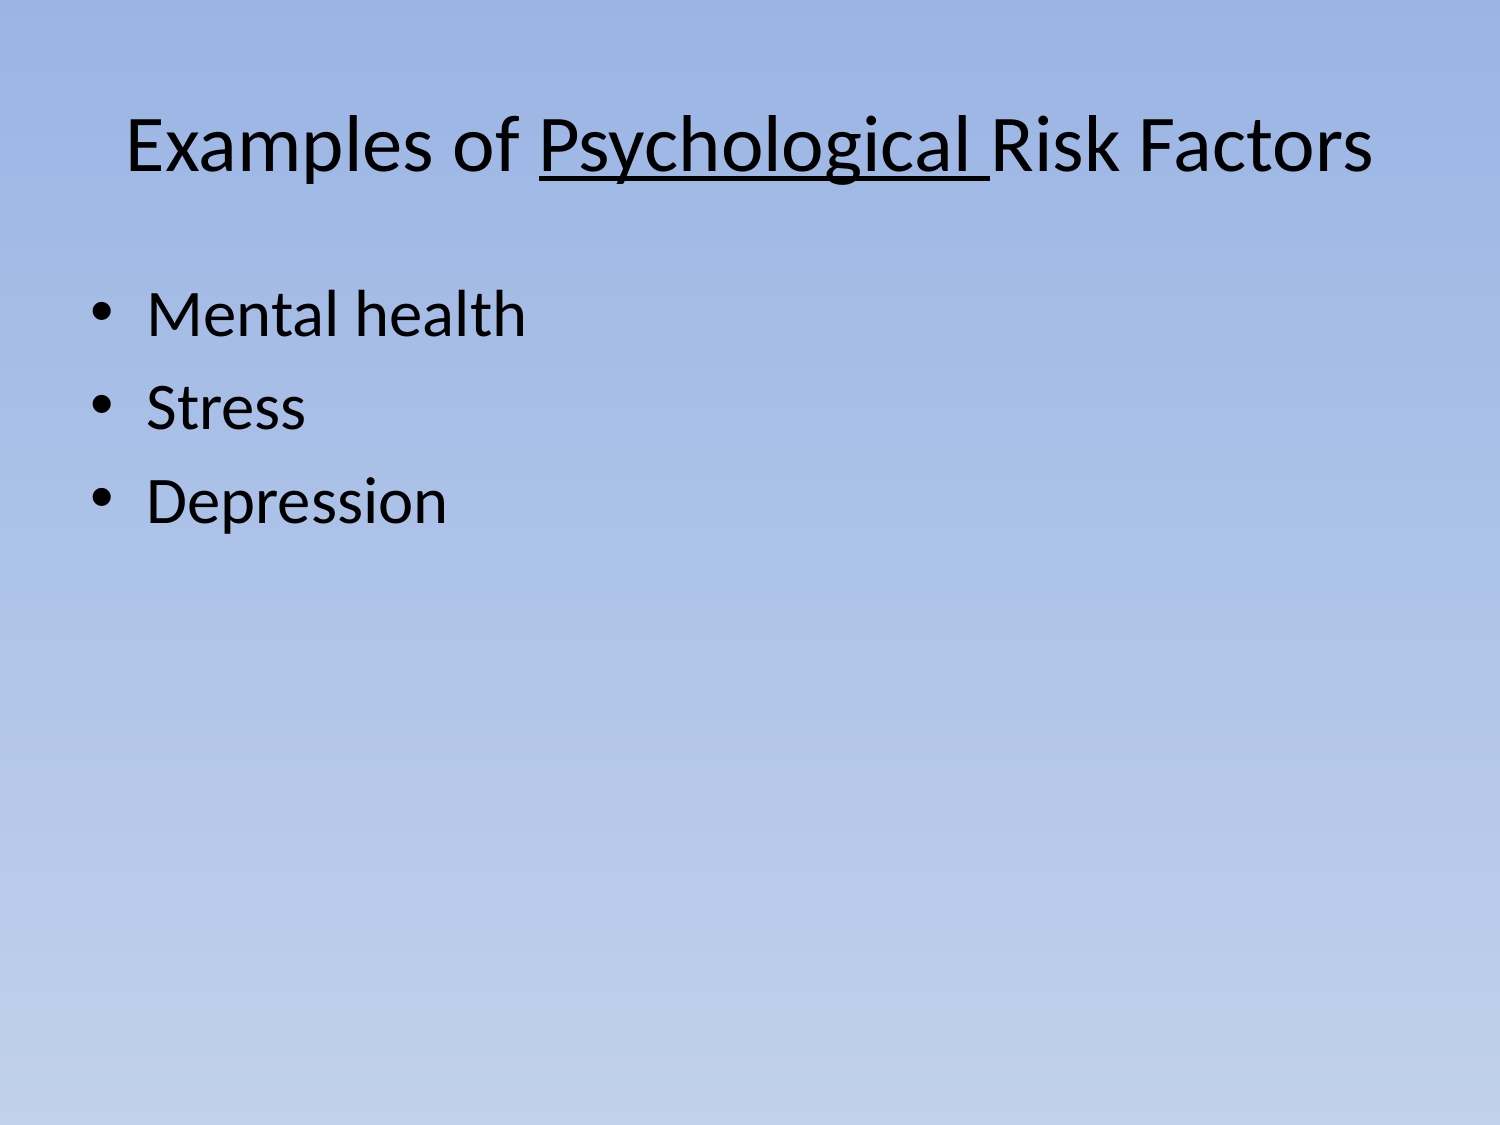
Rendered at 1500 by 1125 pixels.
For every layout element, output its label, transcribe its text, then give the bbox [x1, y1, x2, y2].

title Examples of Psychological Risk Factors [75, 45, 1425, 233]
list Mental health Stress Depression [75, 262, 1425, 1005]
